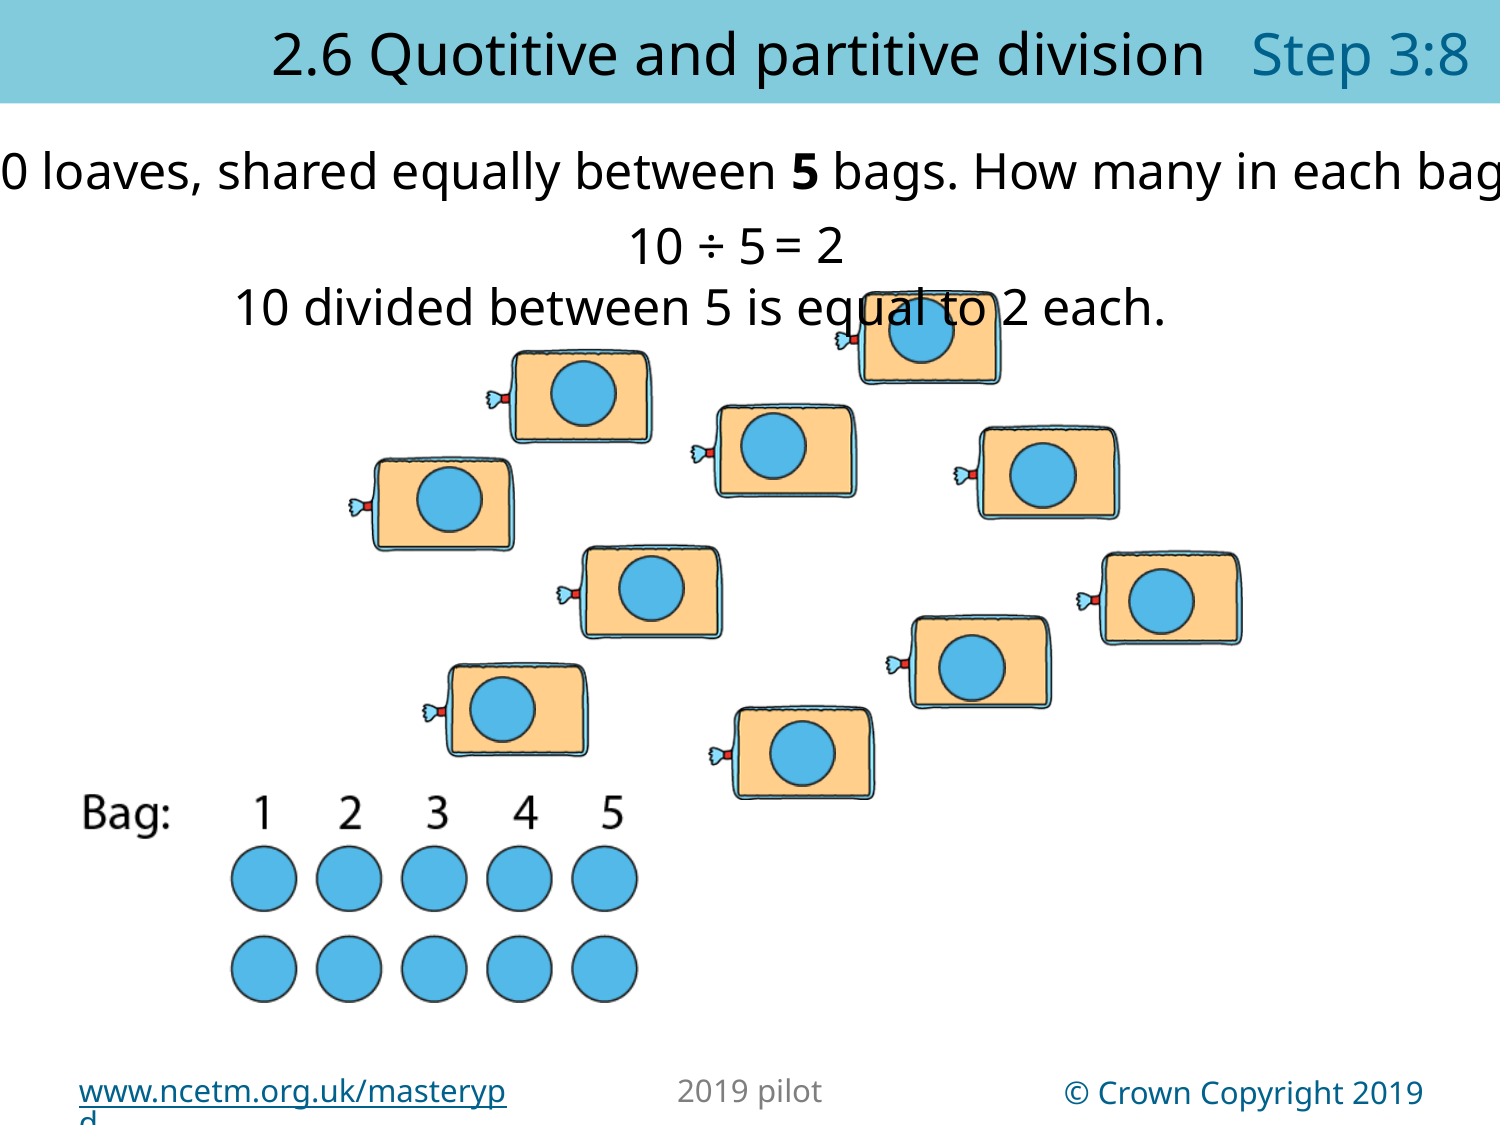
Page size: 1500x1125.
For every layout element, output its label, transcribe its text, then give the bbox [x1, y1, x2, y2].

picture [81, 290, 1244, 921]
text_box 10 ÷ 5 [612, 207, 760, 268]
picture [221, 928, 640, 1013]
text_box 10 loaves, shared equally between 5 bags. How many in each bag? [0, 132, 1500, 208]
text_box = 2 [760, 205, 860, 281]
text_box 10 divided between 5 is equal to 2 each. [218, 268, 1183, 344]
list 2.6 Quotitive and partitive division Step 3:8 [0, 0, 1500, 104]
